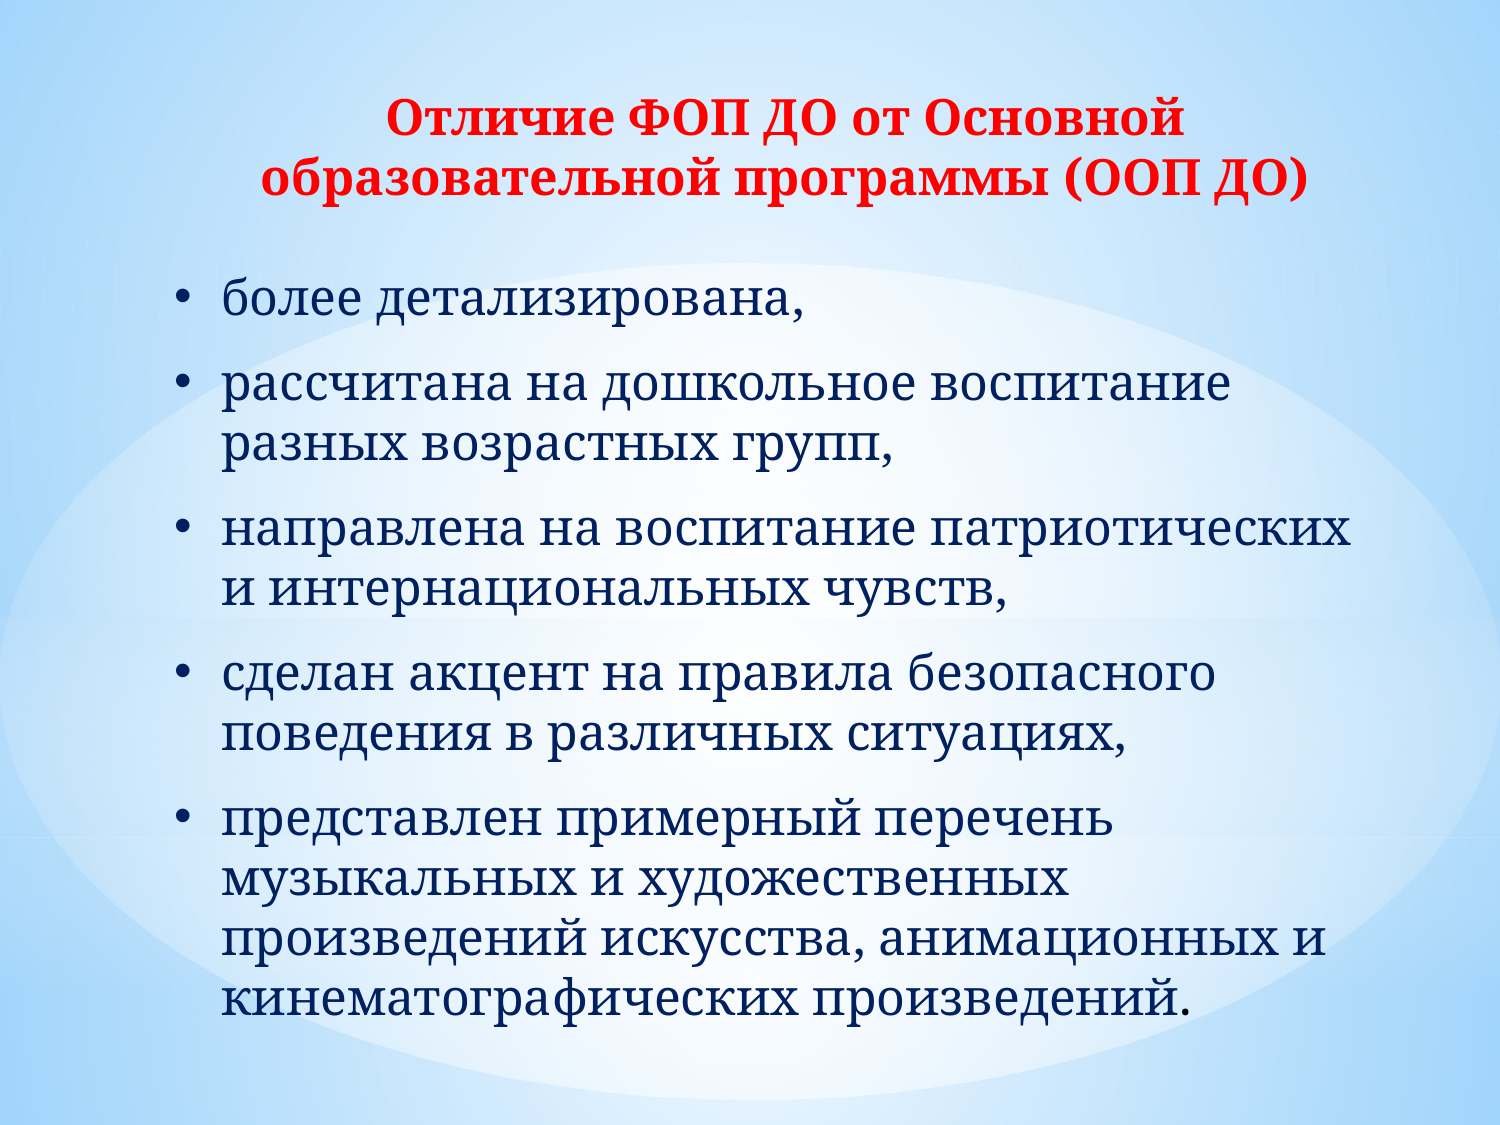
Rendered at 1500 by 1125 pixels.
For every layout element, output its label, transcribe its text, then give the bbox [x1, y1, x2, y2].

text_box Отличие ФОП ДО от Основной образовательной программы (ООП ДО) более детализирована, рассчитана на дошкольное воспитание разных возрастных групп, направлена на воспитание патриотических и интернациональных чувств, сделан акцент на правила безопасного поведения в различных ситуациях, представлен примерный перечень музыкальных и художественных произведений искусства, анимационных и кинематографических произведений. [159, 78, 1412, 1118]
